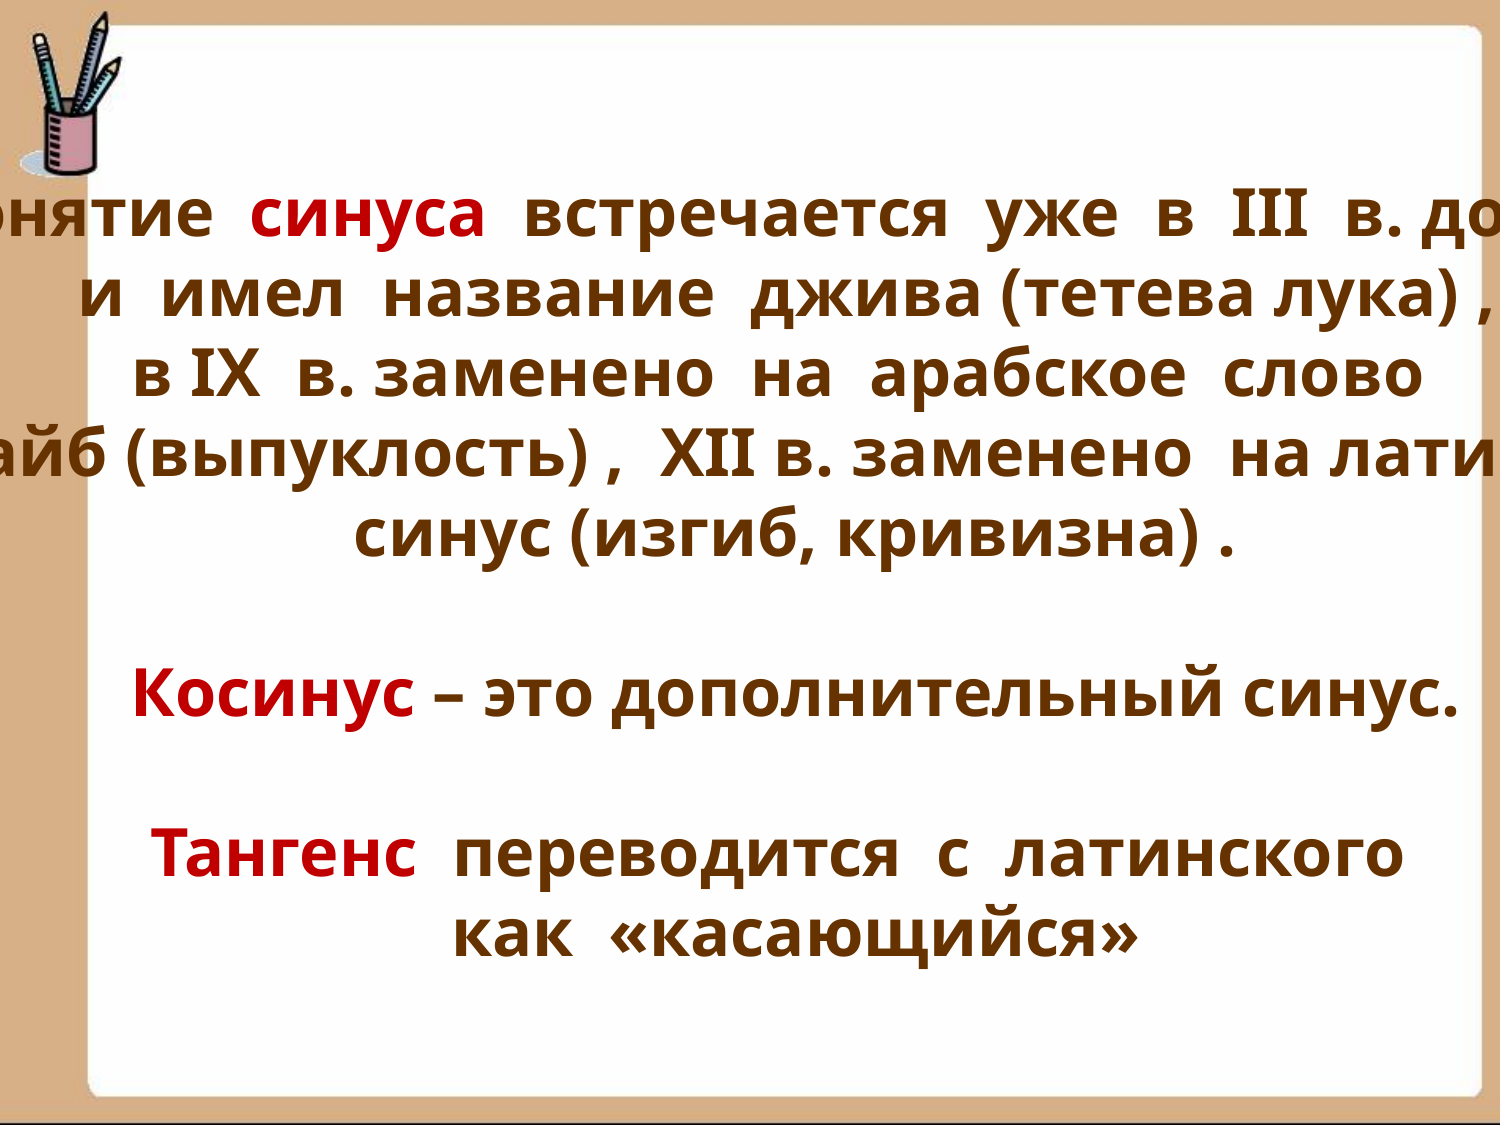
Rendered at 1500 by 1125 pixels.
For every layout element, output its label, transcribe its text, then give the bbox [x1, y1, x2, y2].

picture [0, 977, 1500, 1125]
text_box Понятие синуса встречается уже в III в. до н. э. и имел название джива (тетева лука) , в IX в. заменено на арабское слово джайб (выпуклость) , XII в. заменено на латинское синус (изгиб, кривизна) . Косинус – это дополнительный синус. Тангенс переводится с латинского как «касающийся» [0, 162, 1500, 977]
picture [0, 0, 1500, 162]
